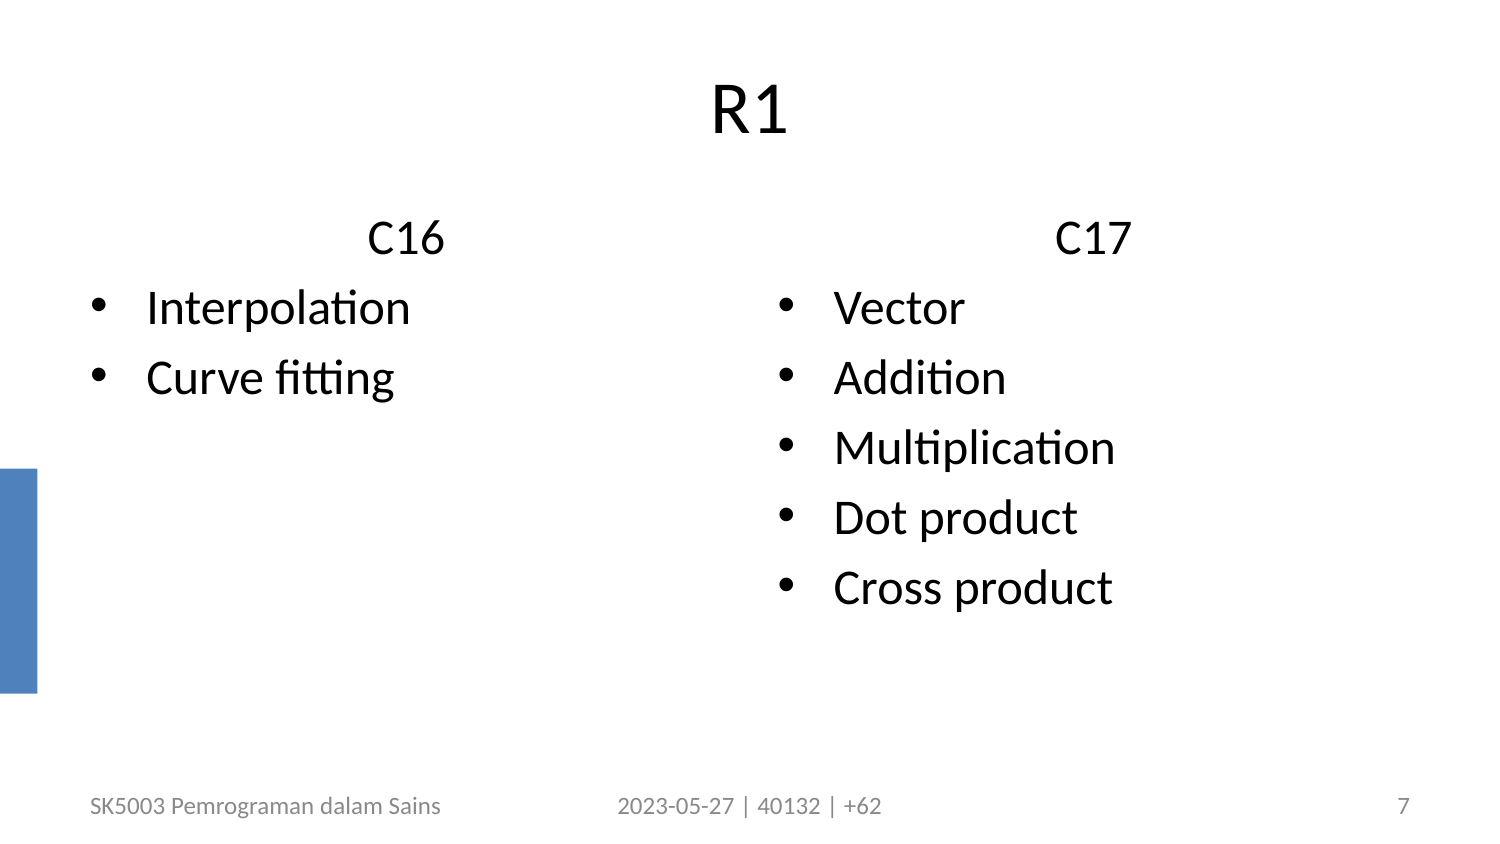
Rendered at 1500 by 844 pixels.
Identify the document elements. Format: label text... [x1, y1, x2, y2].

list C17 Vector Addition Multiplication Dot product Cross product [762, 196, 1426, 754]
footer 2023-05-27 | 40132 | +62 [512, 782, 988, 827]
list C16 Interpolation Curve fitting [74, 196, 738, 754]
slide_number 7 [1074, 782, 1425, 827]
slide_number SK5003 Pemrograman dalam Sains [75, 782, 463, 827]
title R1 [74, 33, 1426, 175]
